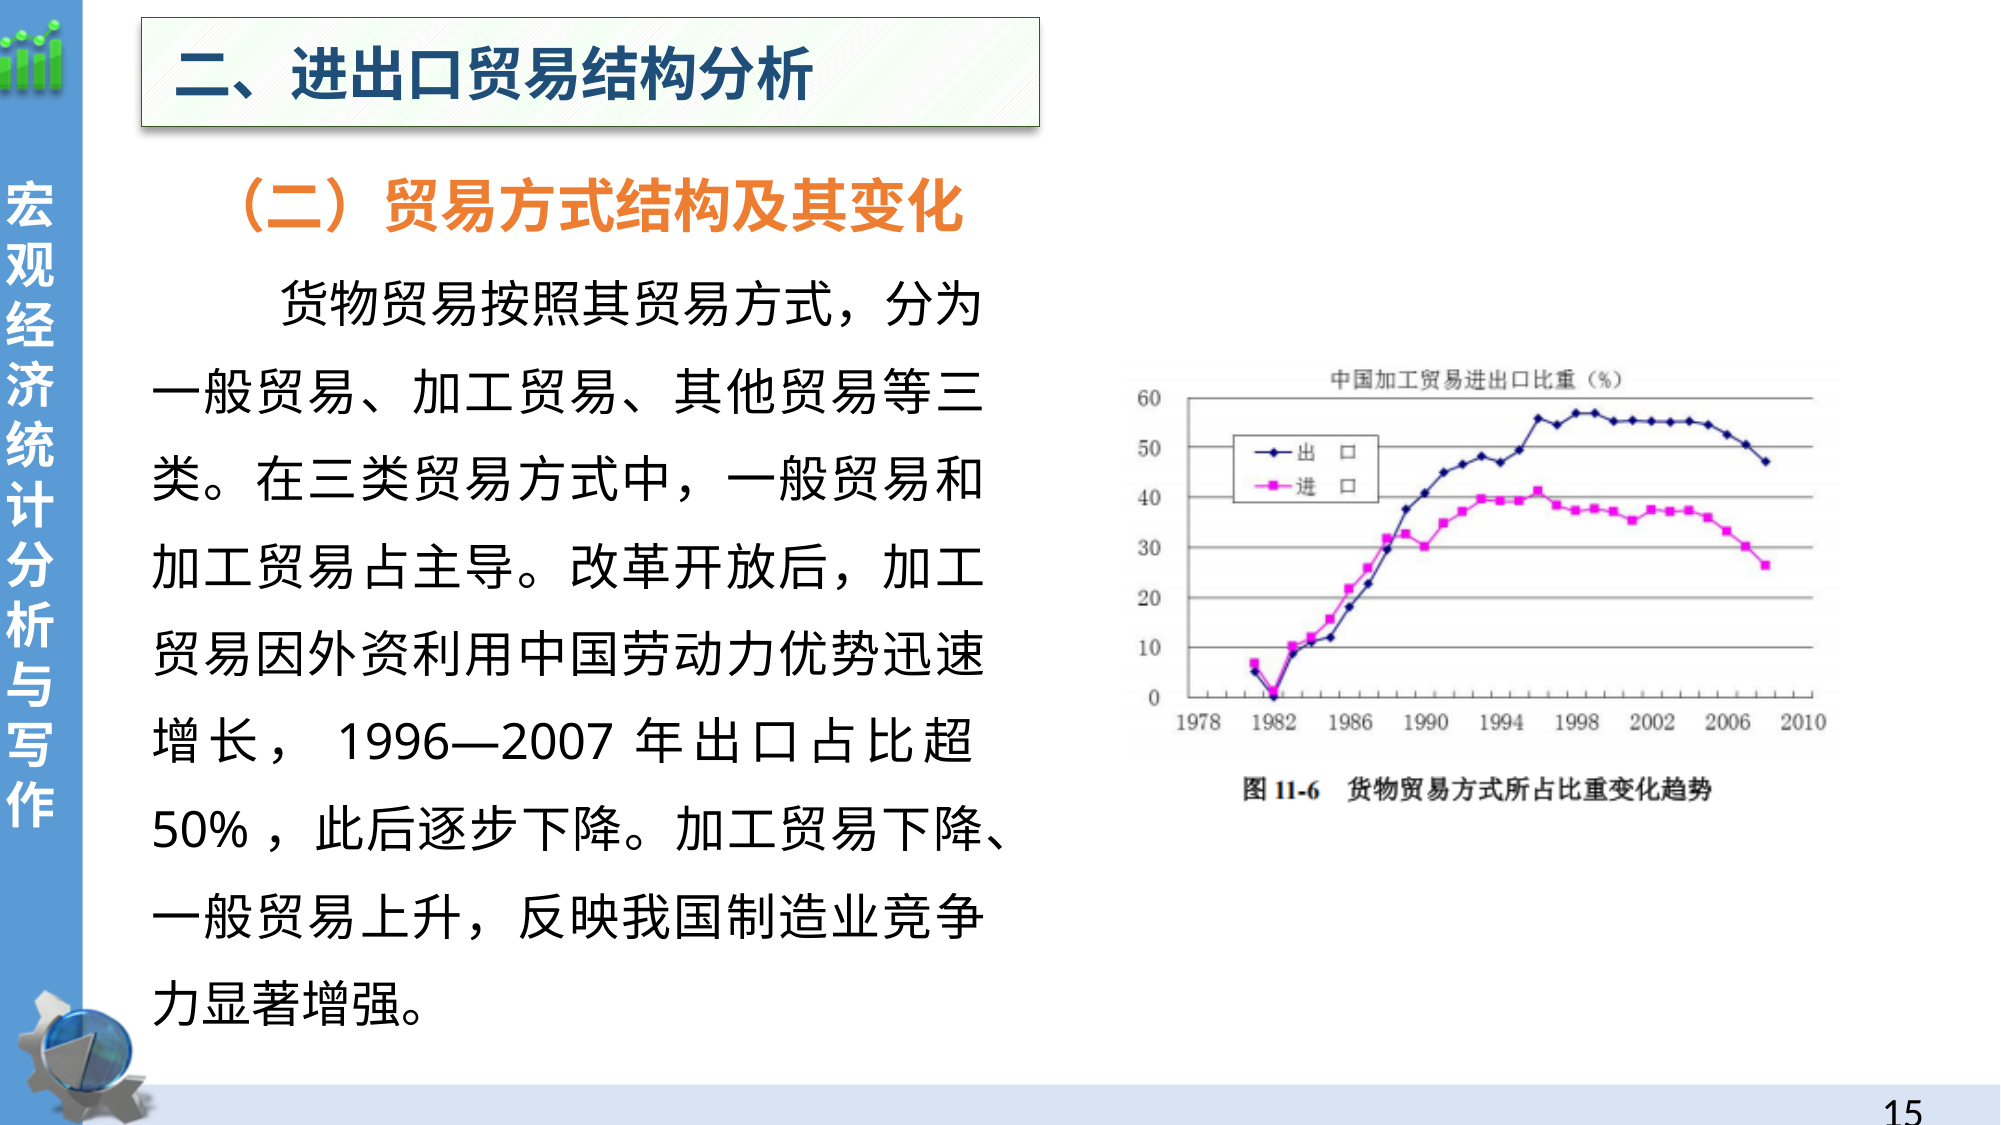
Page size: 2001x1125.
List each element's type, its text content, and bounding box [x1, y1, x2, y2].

text_box 二、进出口贸易结构分析 [141, 17, 1040, 126]
text_box （二）贸易方式结构及其变化 [84, 126, 1432, 247]
text_box 货物贸易按照其贸易方式，分为一般贸易、加工贸易、其他贸易等三类。在三类贸易方式中，一般贸易和加工贸易占主导。改革开放后，加工贸易因外资利用中国劳动力优势迅速增长，1996—2007年出口占比超50%，此后逐步下降。加工贸易下降、一般贸易上升，反映我国制造业竞争力显著增强。 [98, 237, 1000, 1125]
picture [0, 0, 2001, 1125]
slide_number 14 [1786, 1085, 1940, 1125]
list [1000, 215, 1968, 393]
